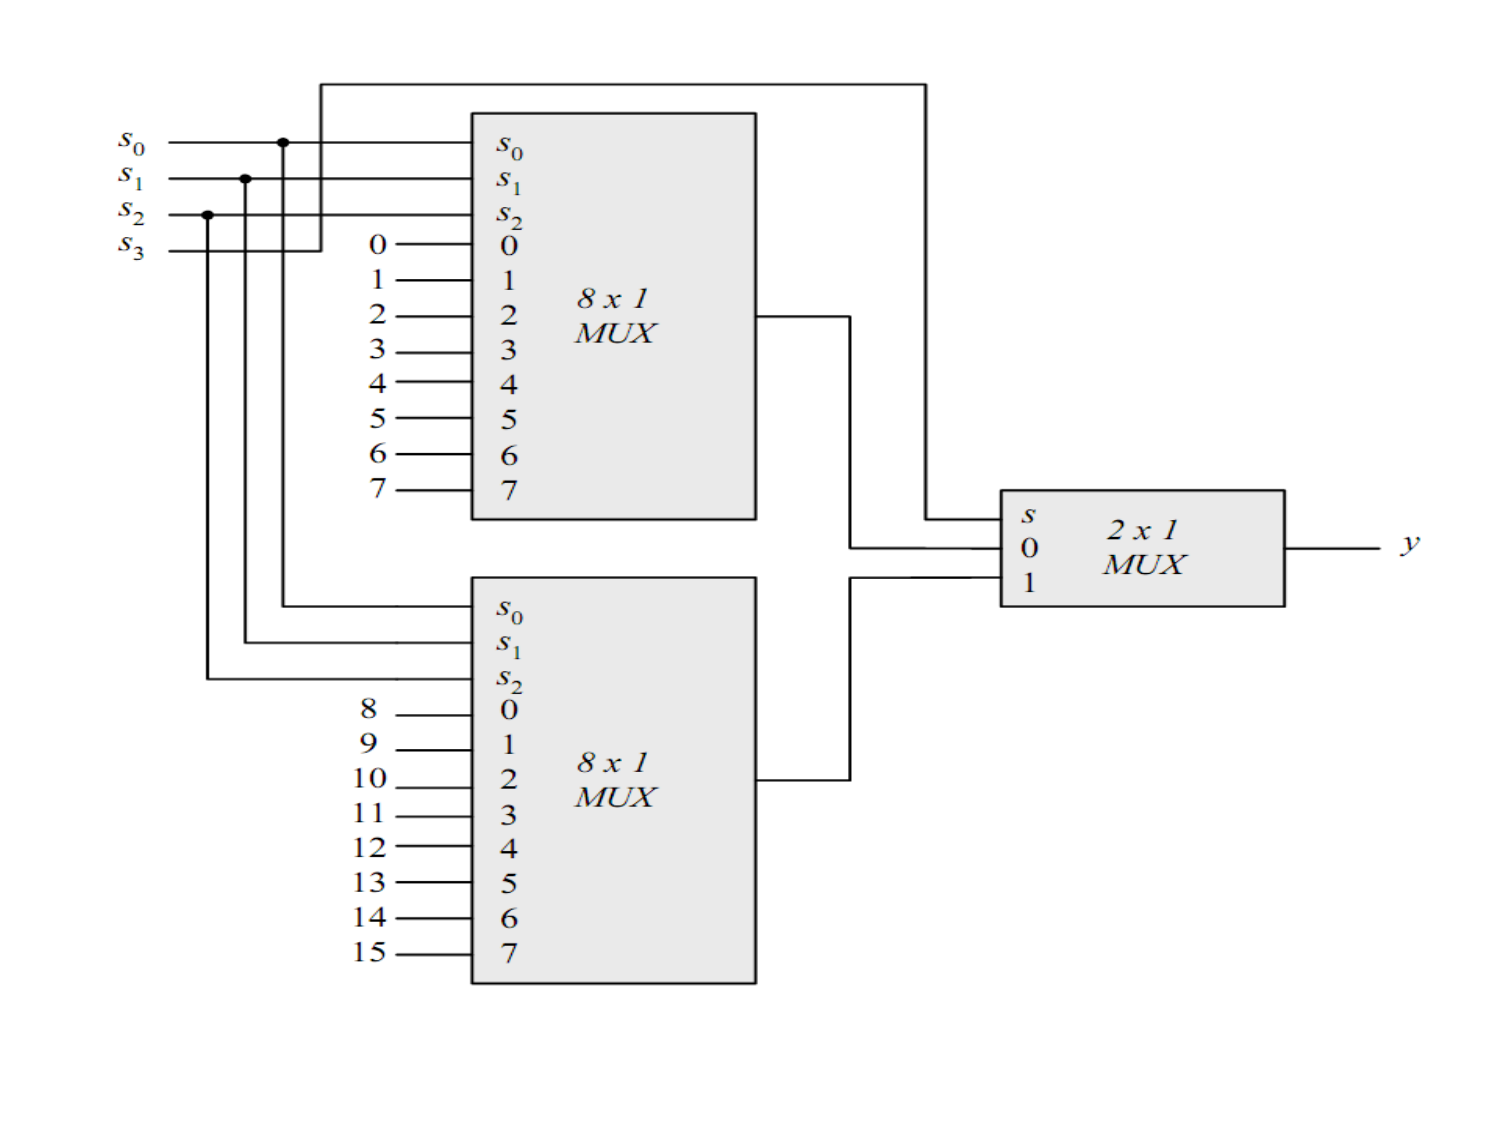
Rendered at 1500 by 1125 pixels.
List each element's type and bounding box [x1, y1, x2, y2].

picture [49, 37, 1444, 1013]
